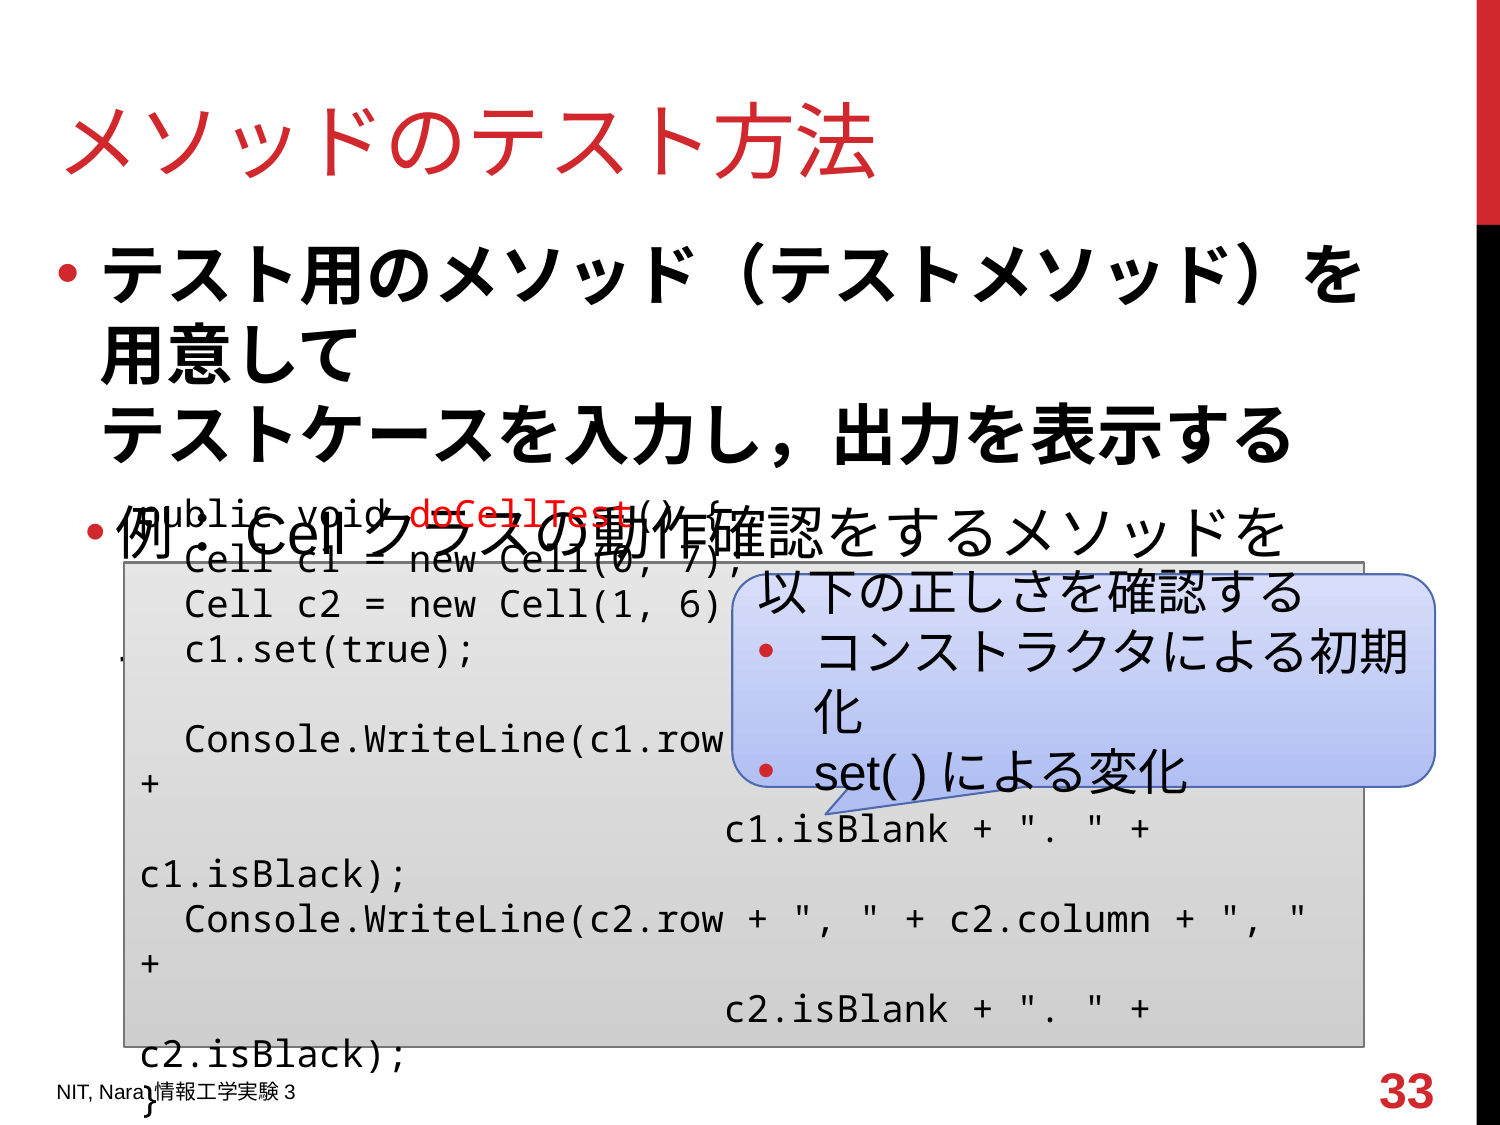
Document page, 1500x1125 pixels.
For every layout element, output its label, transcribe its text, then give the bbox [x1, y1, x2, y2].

slide_number 33 [1364, 1058, 1475, 1119]
footer NIT, Nara 情報工学実験3 [41, 1071, 604, 1118]
text_box 以下の正しさを確認する コンストラクタによる初期化 set( )による変化 [731, 573, 1437, 816]
title メソッドのテスト方法 [41, 25, 1436, 197]
list テスト用のメソッド（テストメソッド）を用意して テストケースを入力し，出力を表示する 例：Cellクラスの動作確認をするメソッドを MainFormクラス内に作成し，起動時に呼び出す [41, 224, 1436, 1047]
text_box public void doCellTest() { Cell c1 = new Cell(0, 7); Cell c2 = new Cell(1, 6); c1.set(true); Console.WriteLine(c1.row + ", " + c1.column + ", " + c1.isBlank + ". " + c1.isBlack); Console.WriteLine(c2.row + ", " + c2.column + ", " + c2.isBlank + ". " + c2.isBlack); } [123, 561, 1365, 1048]
